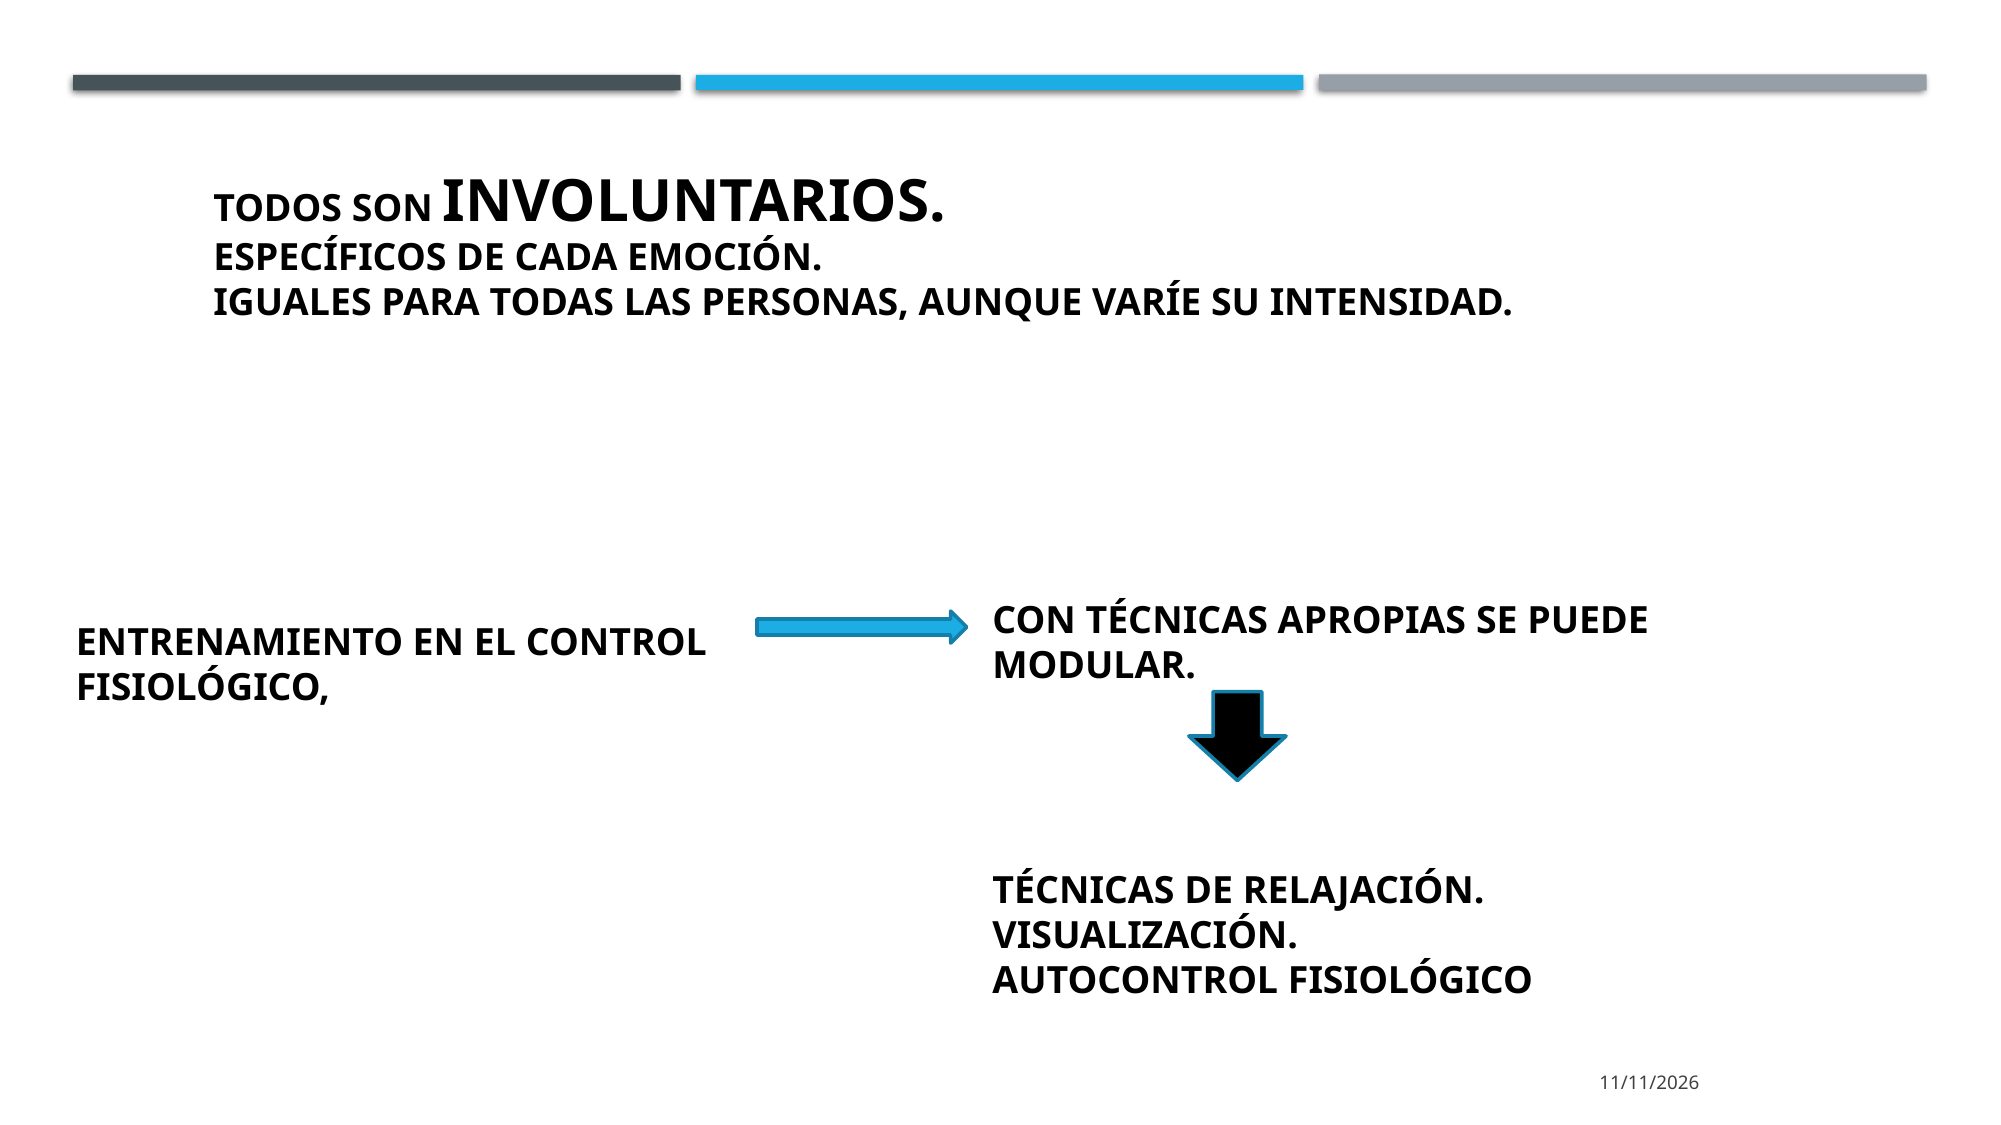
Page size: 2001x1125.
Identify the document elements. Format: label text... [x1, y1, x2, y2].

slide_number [1247, 1053, 1715, 1114]
text_box CON TÉCNICAS APROPIAS SE PUEDE MODULAR. TÉCNICAS DE RELAJACIÓN. VISUALIZACIÓN. AUTOCONTROL FISIOLÓGICO [977, 588, 1871, 1009]
text_box ENTRENAMIENTO EN EL CONTROL FISIOLÓGICO, [61, 611, 757, 716]
text_box TODOS SON INVOLUNTARIOS. ESPECÍFICOS DE CADA EMOCIÓN. IGUALES PARA TODAS LAS PERSONAS, AUNQUE VARÍE SU INTENSIDAD. [198, 155, 1895, 466]
text_box [755, 609, 968, 645]
text_box [1187, 689, 1288, 782]
